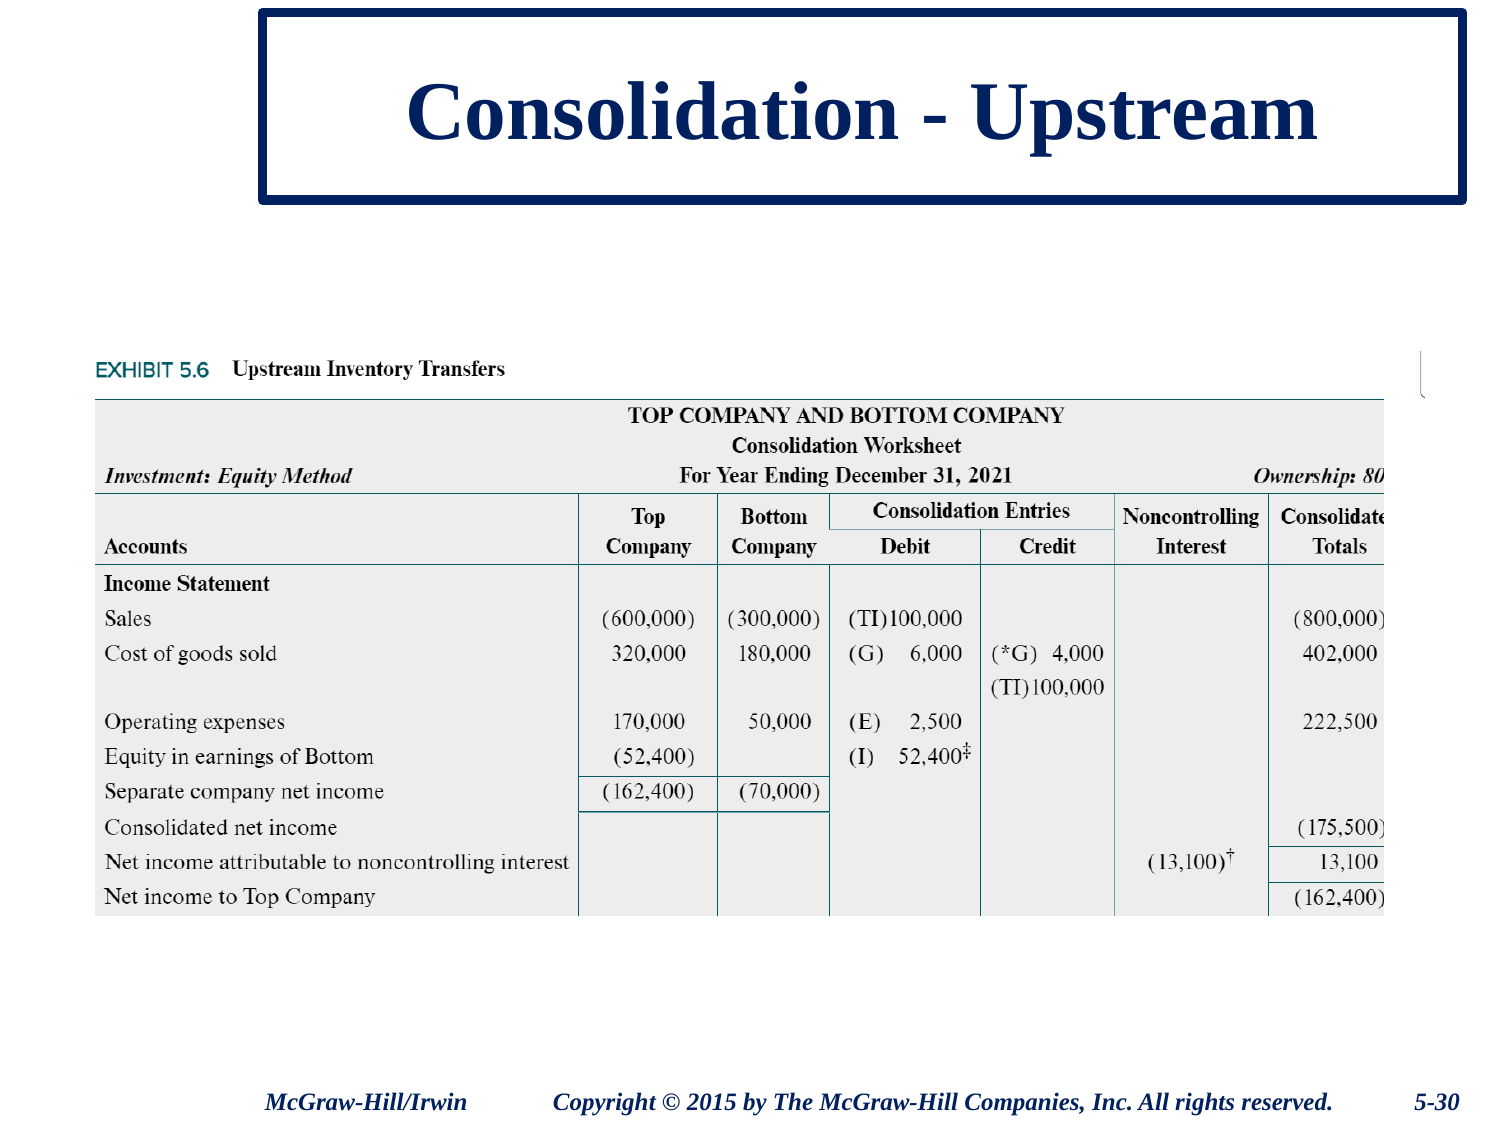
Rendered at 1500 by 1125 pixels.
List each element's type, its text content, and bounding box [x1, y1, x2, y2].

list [74, 351, 1426, 916]
slide_number 5-30 [1387, 1074, 1475, 1125]
footer Copyright © 2015 by The McGraw-Hill Companies, Inc. All rights reserved. [512, 1062, 1375, 1125]
slide_number McGraw-Hill/Irwin [249, 1062, 500, 1125]
title Consolidation - Upstream [258, 8, 1467, 205]
